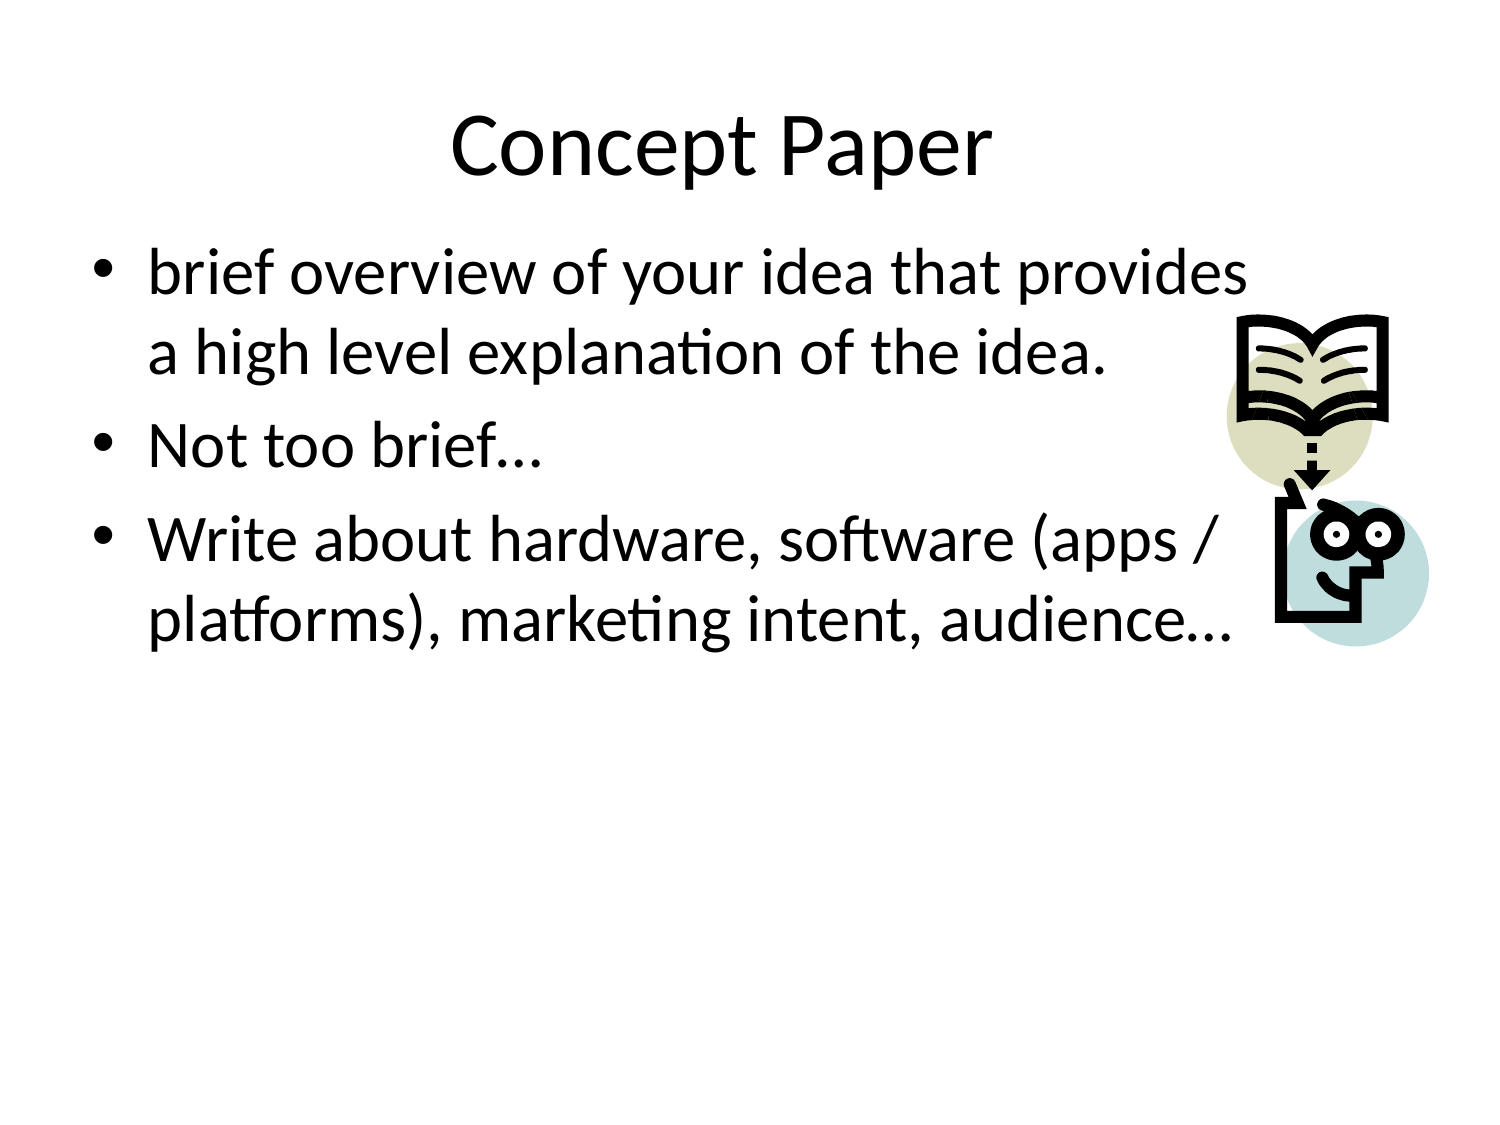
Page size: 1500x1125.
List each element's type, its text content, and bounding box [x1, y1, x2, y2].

title Concept Paper [75, 45, 1425, 233]
list brief overview of your idea that provides a high level explanation of the idea. Not too brief… Write about hardware, software (apps / platforms), marketing intent, audience… [76, 219, 1427, 963]
picture [1226, 314, 1430, 647]
